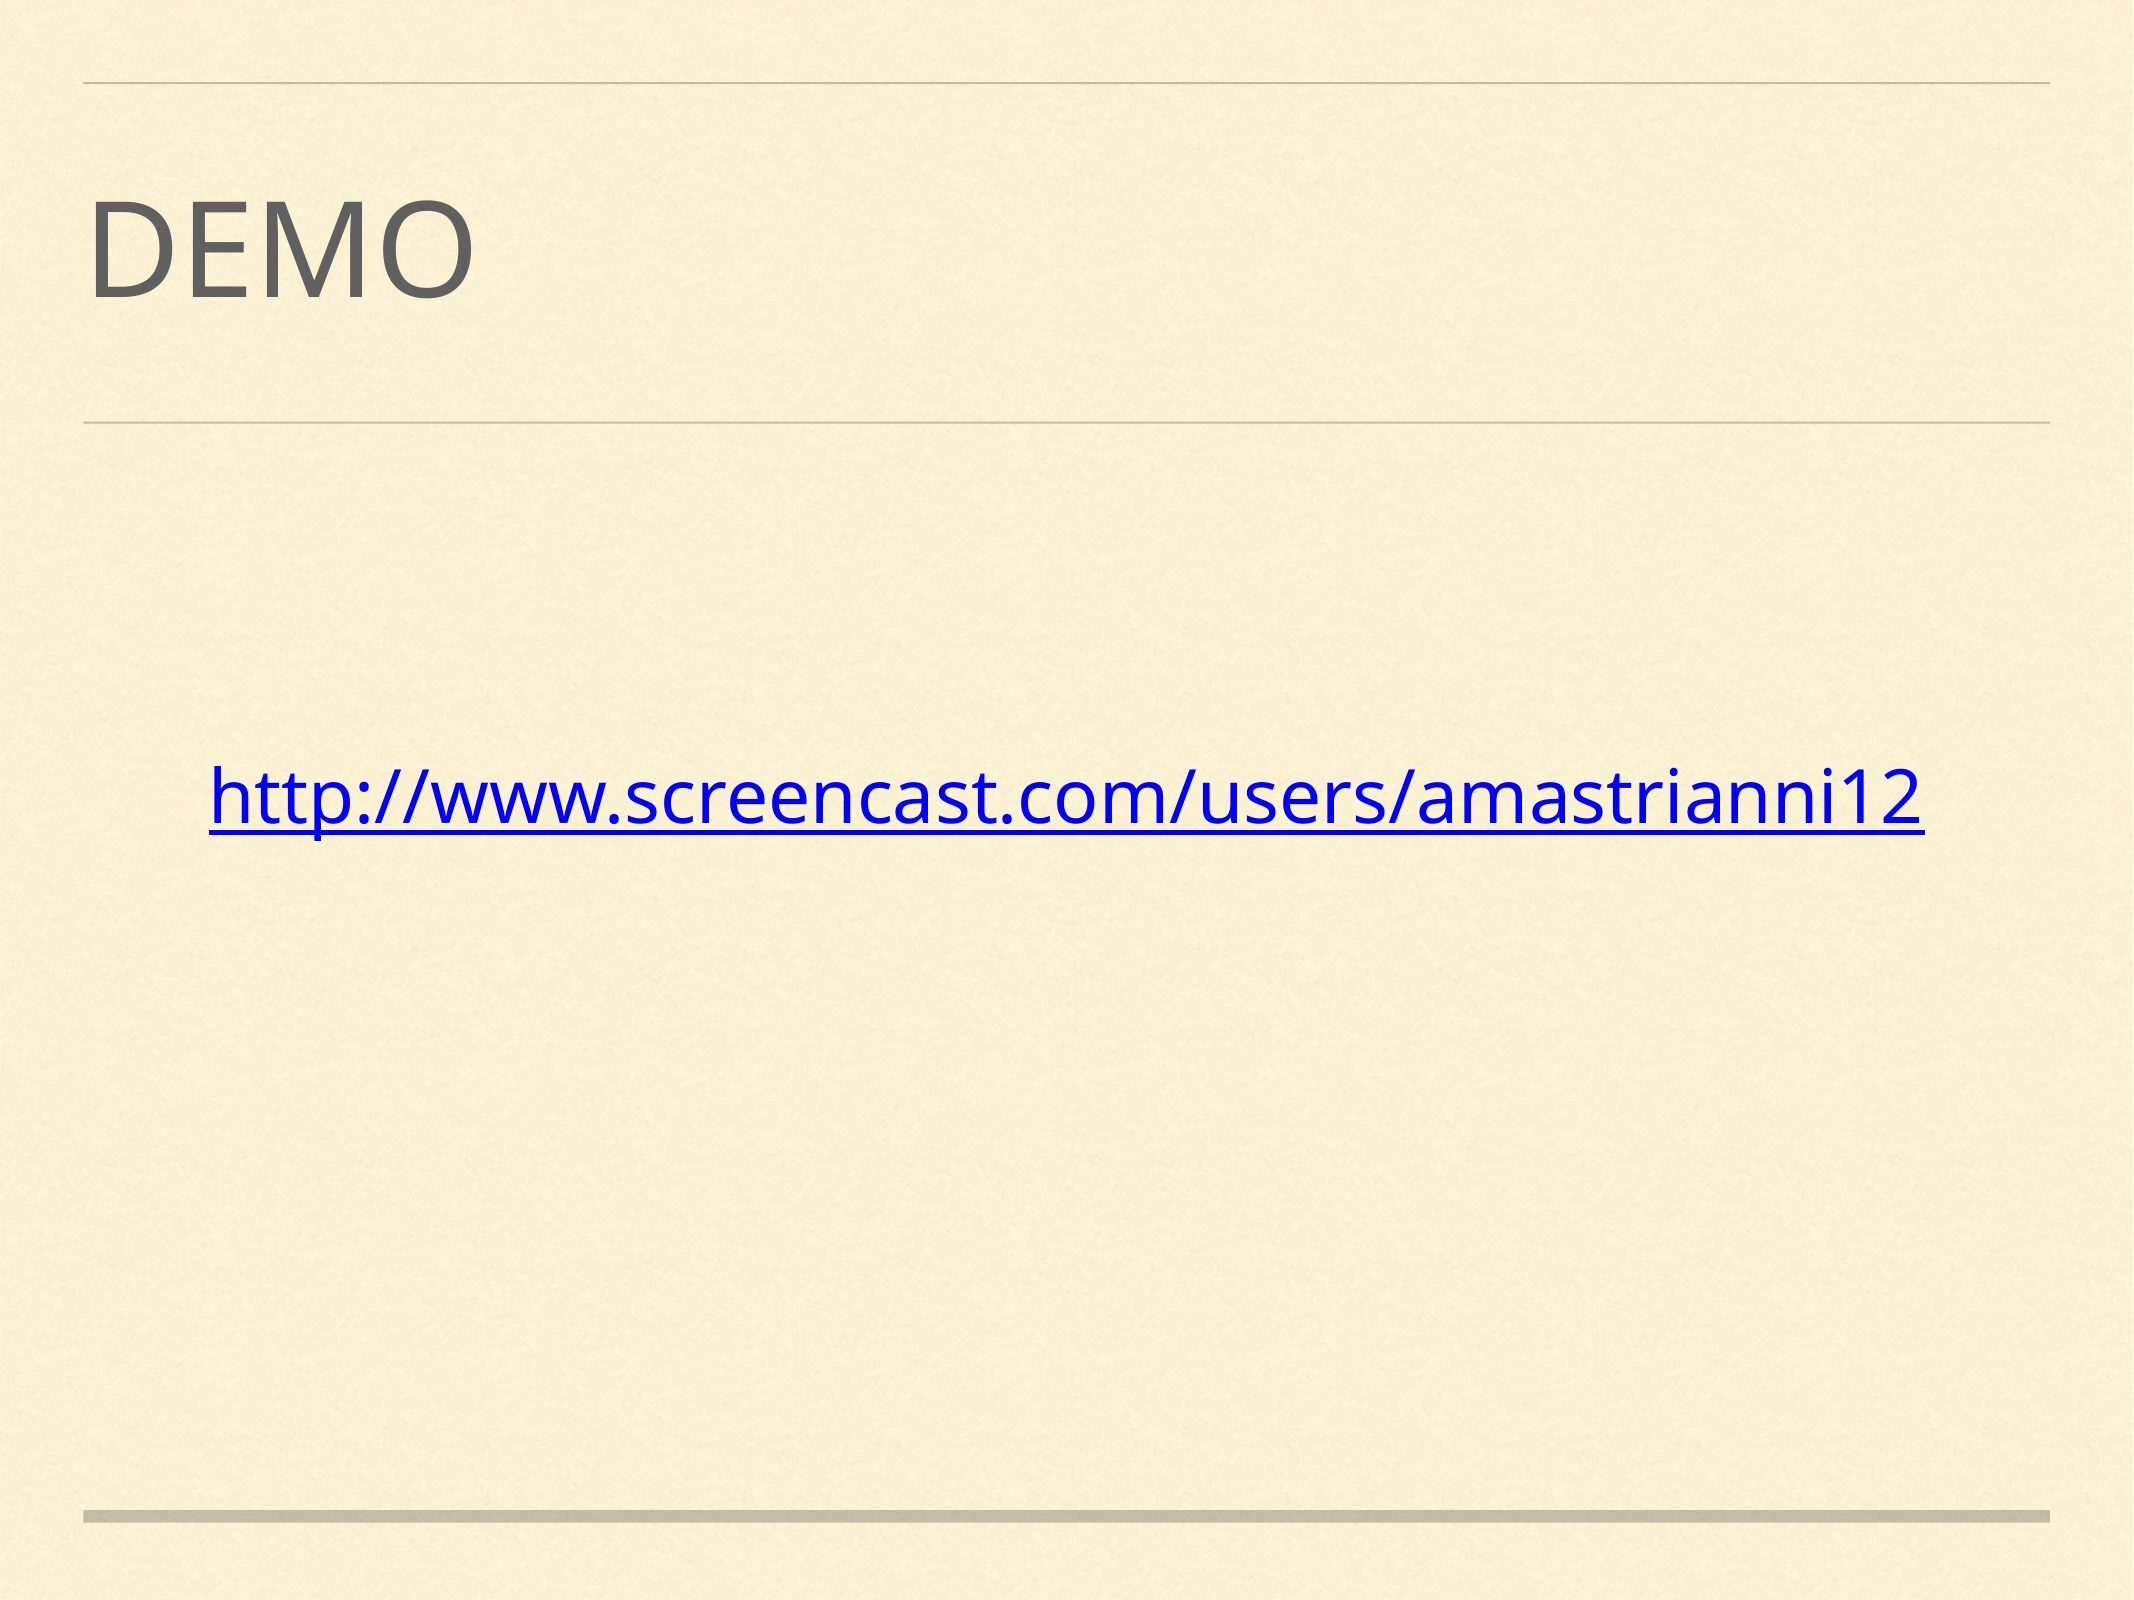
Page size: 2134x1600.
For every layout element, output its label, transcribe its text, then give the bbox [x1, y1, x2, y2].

title Demo [82, 64, 2051, 444]
picture [0, 0, 2134, 1600]
text_box http://www.screencast.com/users/amastrianni12 [200, 740, 1934, 860]
